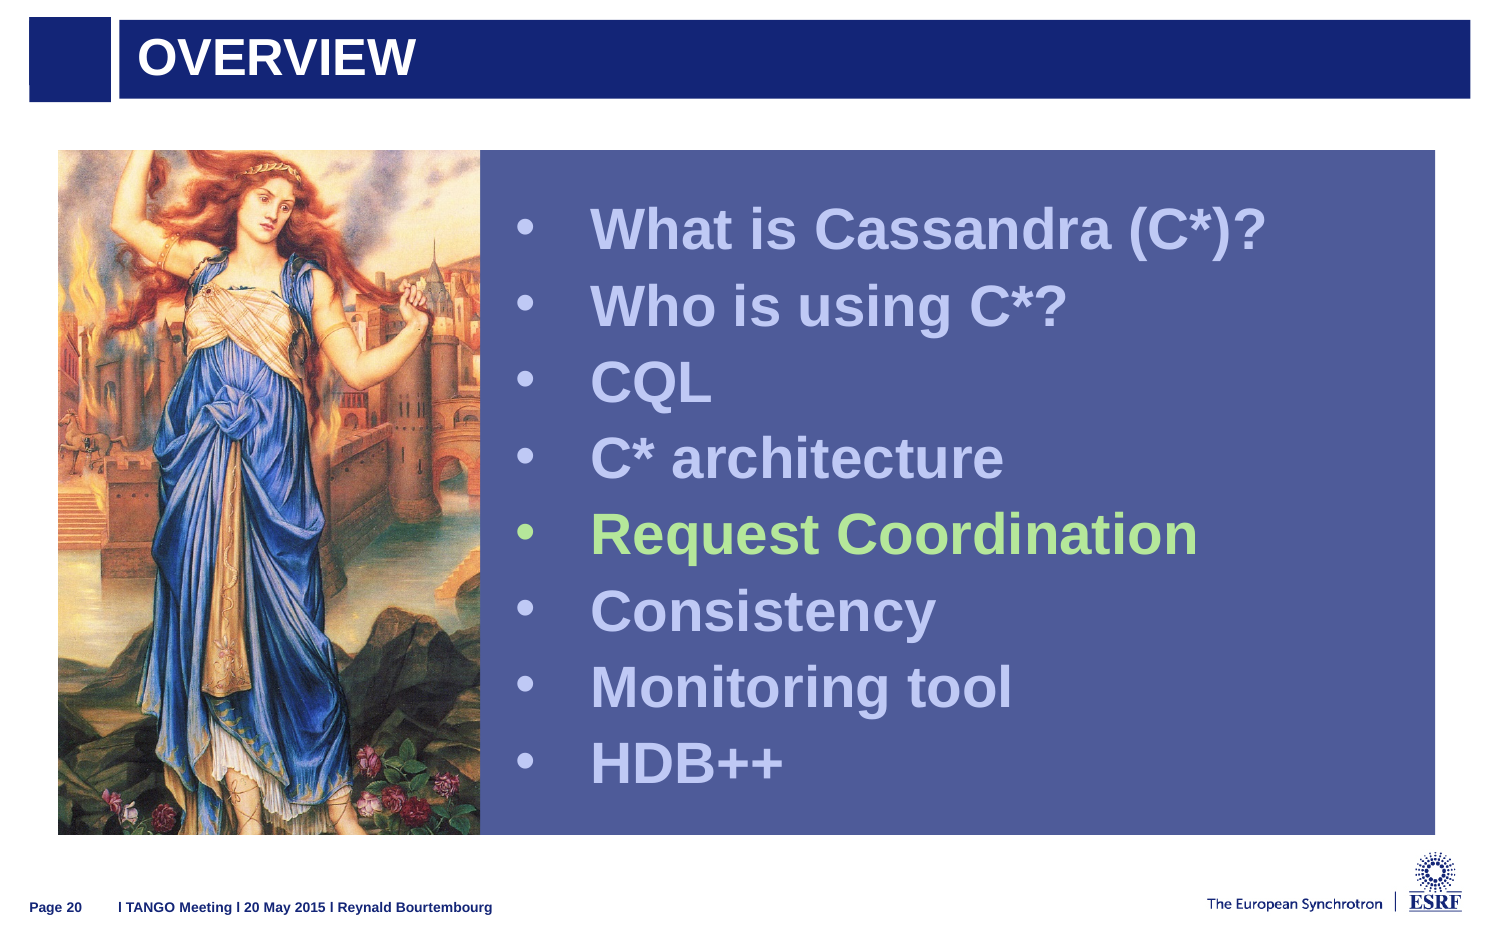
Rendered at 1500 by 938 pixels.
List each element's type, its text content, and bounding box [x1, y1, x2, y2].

footer l TANGO Meeting l 20 May 2015 l Reynald Bourtembourg [118, 886, 1122, 916]
slide_number Page 20 [29, 886, 98, 916]
list What is Cassandra (C*)? Who is using C*? CQL C* architecture Request Coordination Consistency Monitoring tool HDB++ [481, 150, 1436, 835]
picture [57, 149, 481, 836]
title Overview [119, 19, 1471, 99]
picture [1175, 831, 1500, 938]
